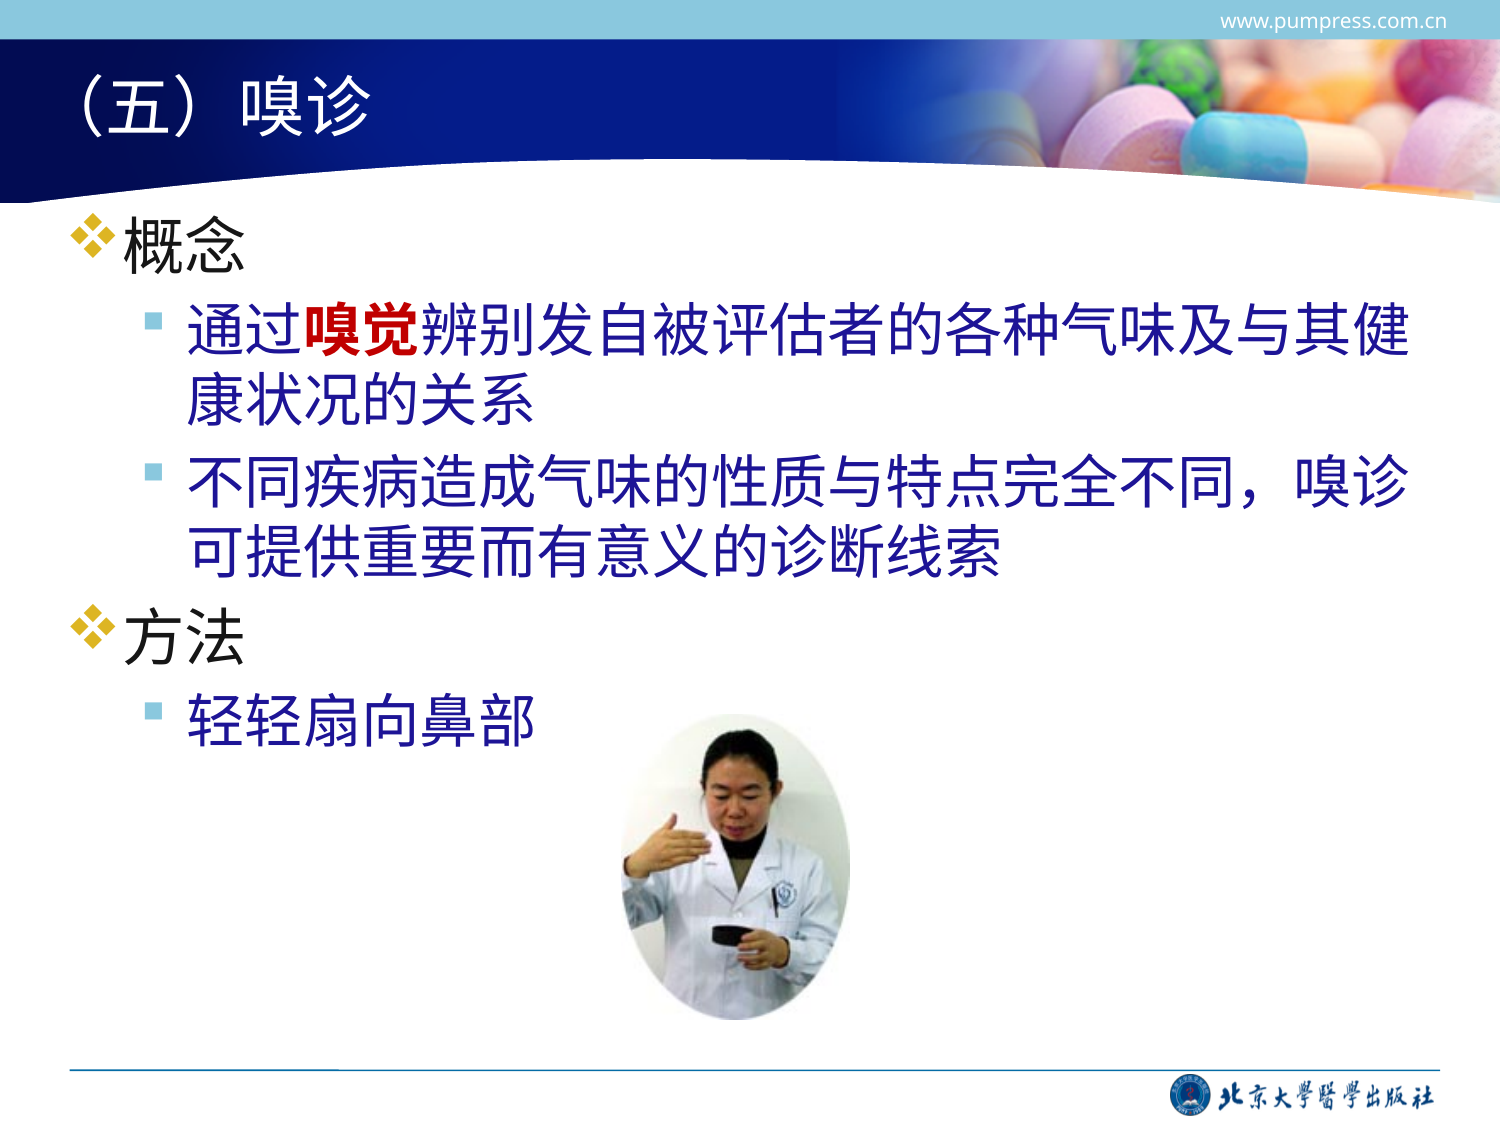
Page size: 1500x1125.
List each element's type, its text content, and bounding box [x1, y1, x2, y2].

title （五）嗅诊 [23, 58, 1349, 152]
list 概念 通过嗅觉辨别发自被评估者的各种气味及与其健康状况的关系 不同疾病造成气味的性质与特点完全不同，嗅诊可提供重要而有意义的诊断线索 方法 轻轻扇向鼻部 [49, 198, 1463, 1026]
slide_number www.pumpress.com.cn [1024, 0, 1463, 38]
picture [1170, 1074, 1436, 1118]
picture [0, 40, 1500, 203]
picture [620, 714, 850, 1020]
